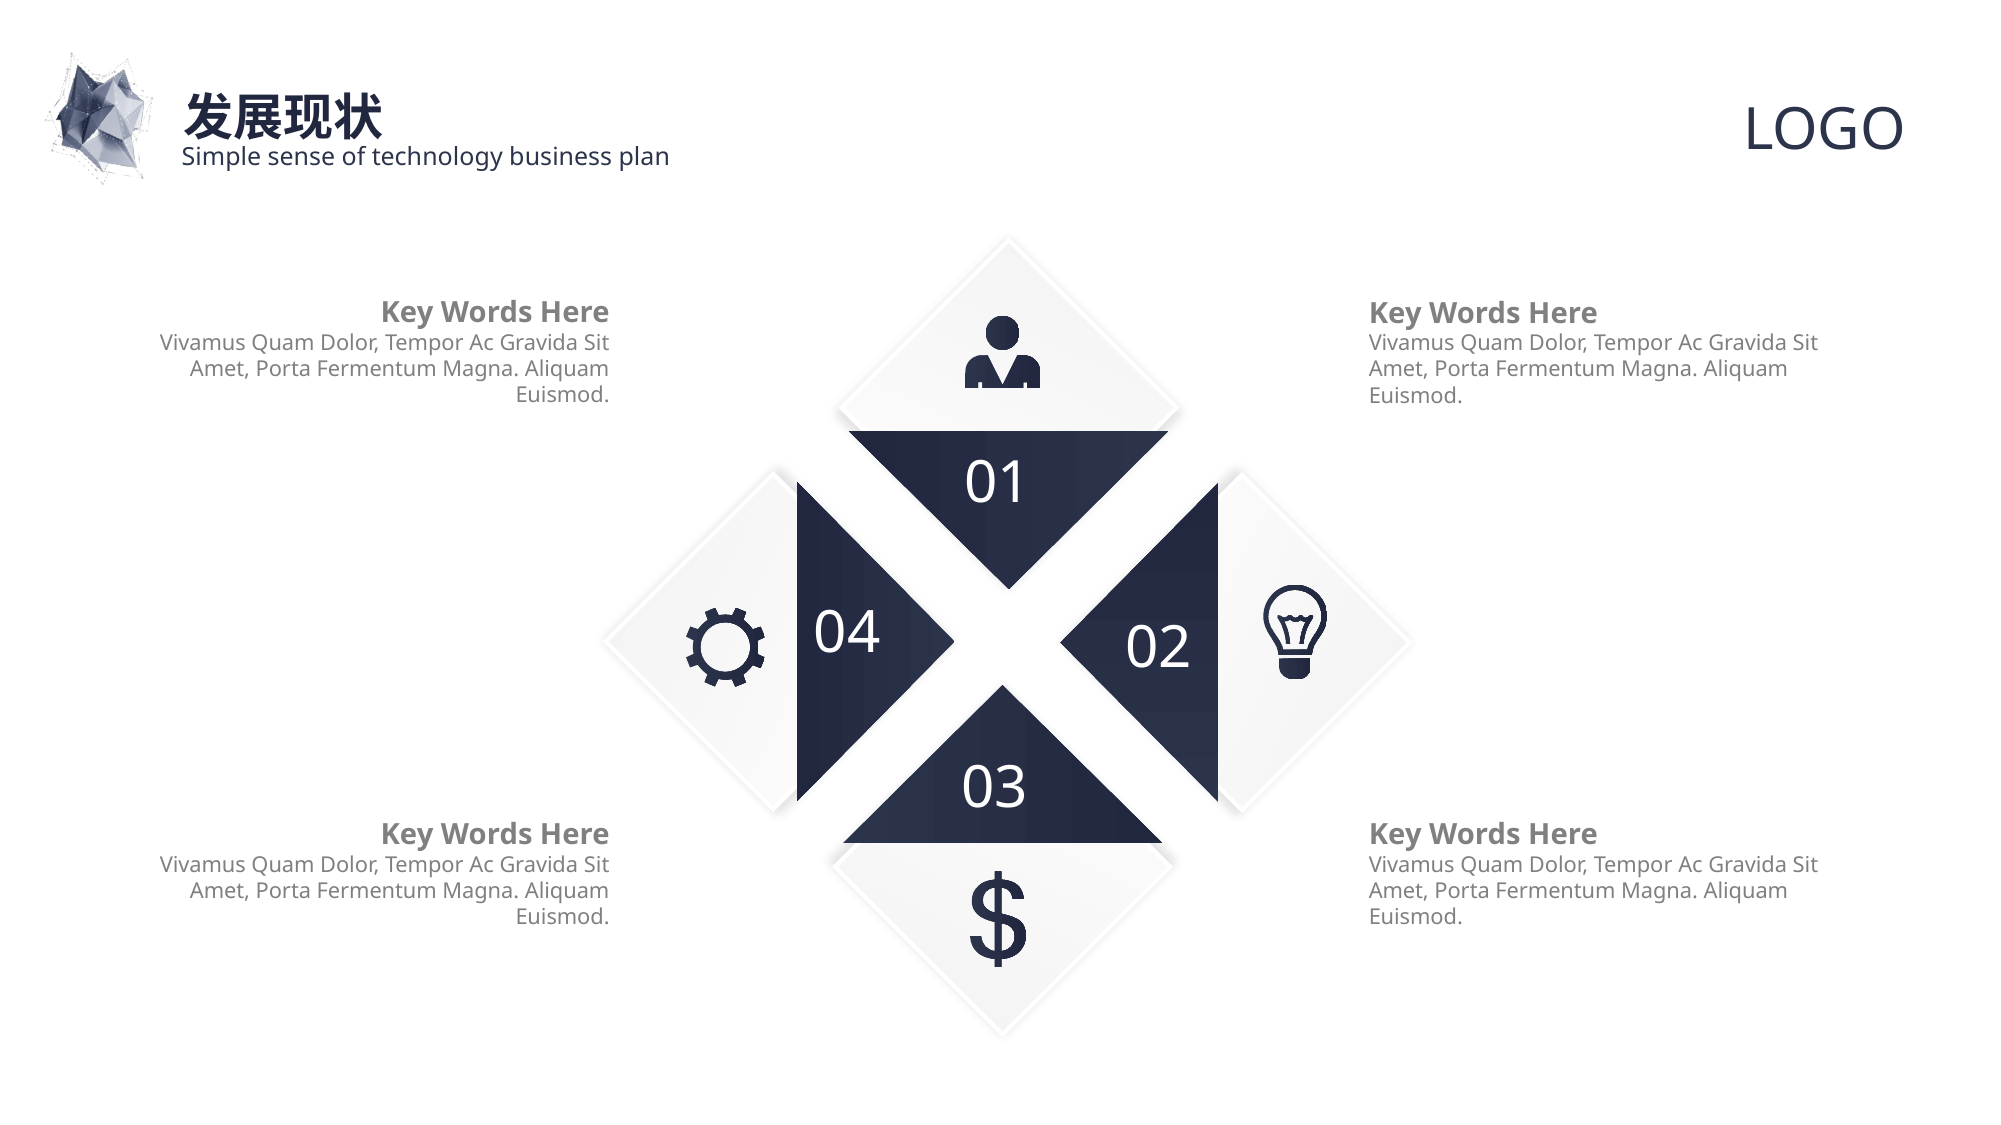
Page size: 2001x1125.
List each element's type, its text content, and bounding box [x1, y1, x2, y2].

text_box [795, 479, 957, 804]
text_box Key Words Here Vivamus Quam Dolor, Tempor Ac Gravida Sit Amet, Porta Fermentum Magna. Aliquam Euismod. [112, 250, 625, 415]
text_box [839, 238, 1178, 430]
text_box [604, 472, 795, 811]
text_box Key Words Here Vivamus Quam Dolor, Tempor Ac Gravida Sit Amet, Porta Fermentum Magna. Aliquam Euismod. [1354, 251, 1851, 415]
text_box [840, 683, 1165, 845]
text_box 01 [943, 436, 1051, 522]
text_box 02 [1104, 602, 1212, 687]
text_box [964, 315, 1041, 388]
text_box [833, 845, 1172, 1036]
text_box [1058, 480, 1220, 805]
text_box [179, 70, 774, 175]
picture [0, 0, 188, 236]
text_box 04 [793, 586, 901, 672]
text_box [1220, 473, 1412, 812]
text_box Key Words Here Vivamus Quam Dolor, Tempor Ac Gravida Sit Amet, Porta Fermentum Magna. Aliquam Euismod. [112, 773, 625, 937]
text_box [846, 430, 1172, 591]
text_box Key Words Here Vivamus Quam Dolor, Tempor Ac Gravida Sit Amet, Porta Fermentum Magna. Aliquam Euismod. [1354, 773, 1851, 937]
text_box [684, 606, 767, 689]
text_box 03 [940, 741, 1048, 827]
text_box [1263, 584, 1328, 680]
text_box [968, 870, 1027, 969]
